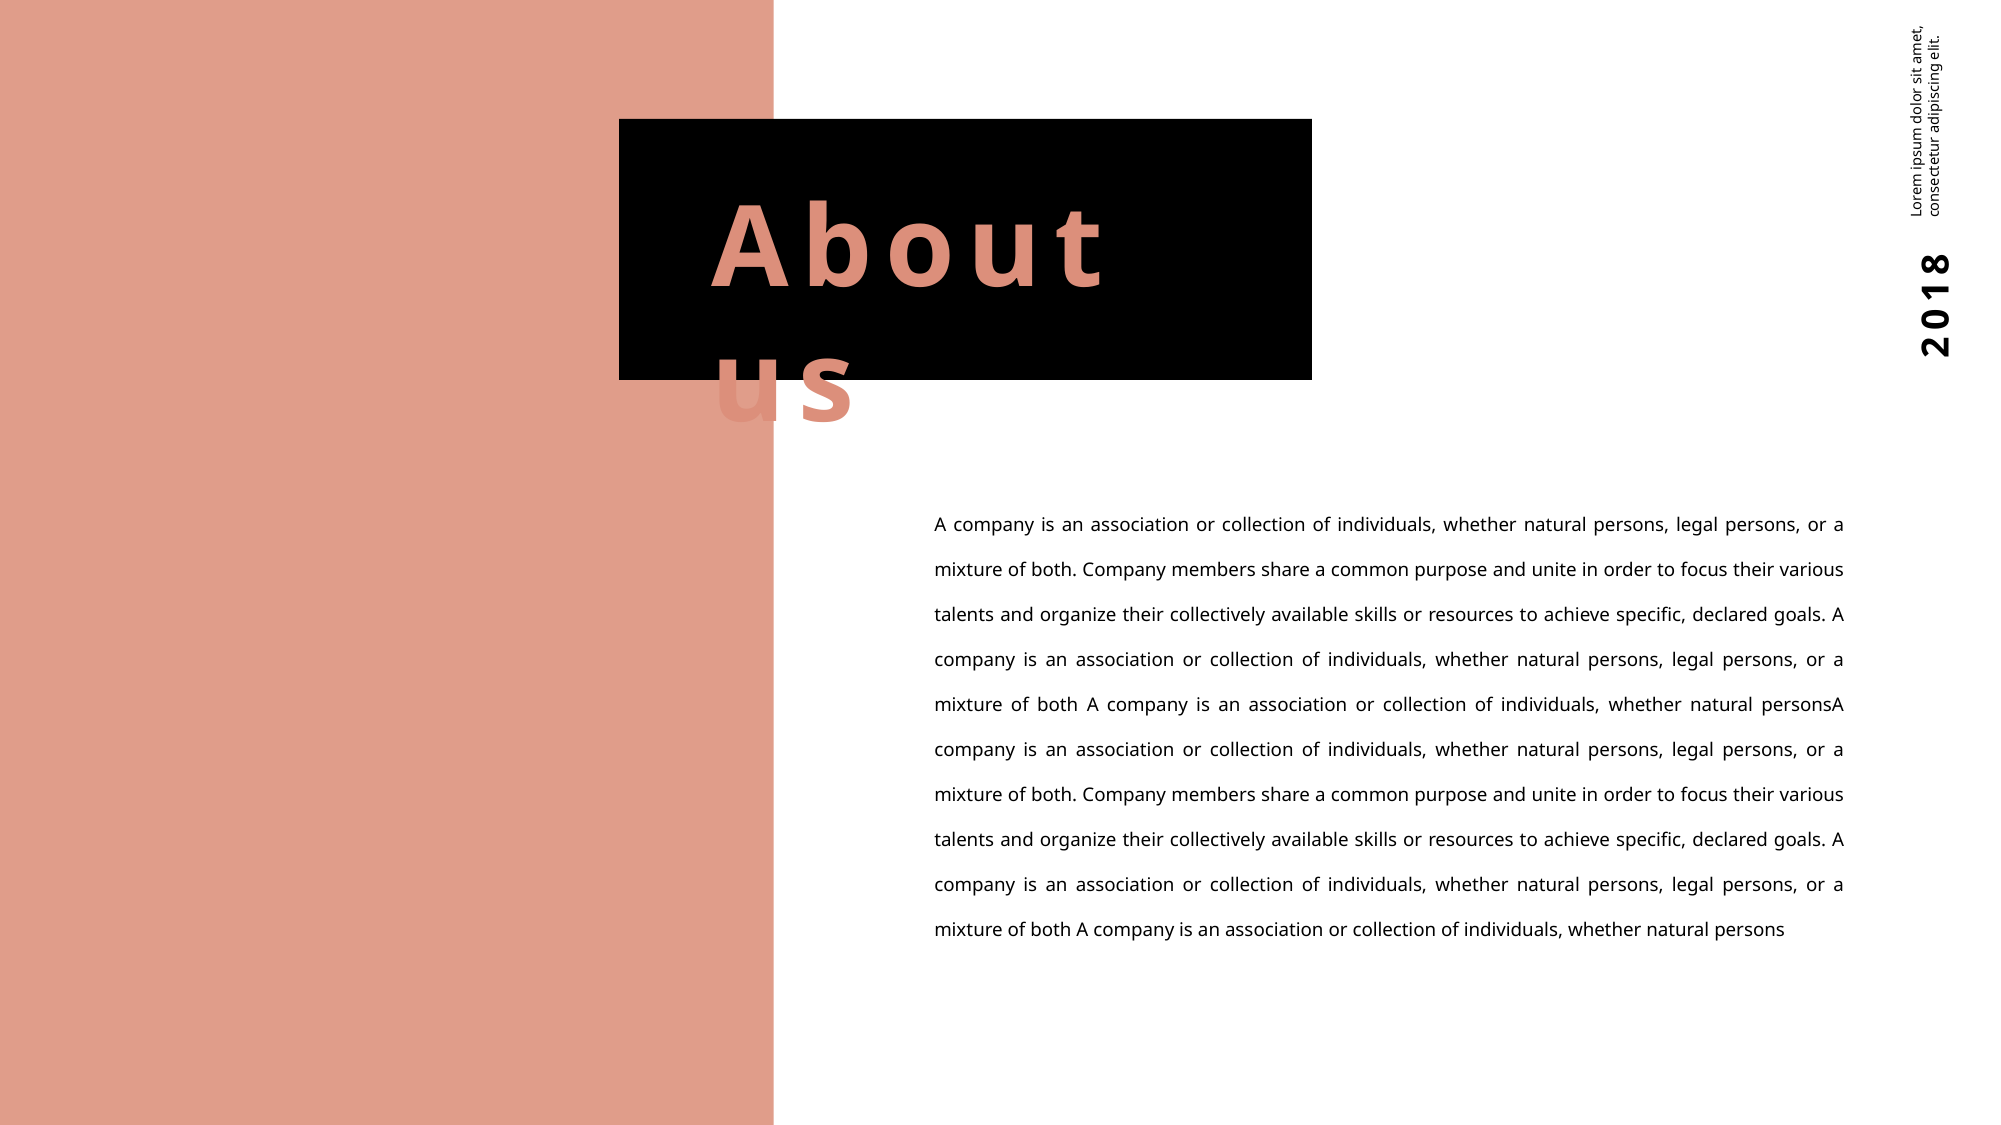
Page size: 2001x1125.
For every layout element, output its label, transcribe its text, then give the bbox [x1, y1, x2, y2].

text_box [774, 118, 1313, 381]
picture [0, 0, 774, 1125]
text_box About us [774, 153, 1296, 464]
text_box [1725, 153, 2000, 255]
text_box A company is an association or collection of individuals, whether natural persons, legal persons, or a mixture of both. Company members share a common purpose and unite in order to focus their various talents and organize their collectively available skills or resources to achieve specific, declared goals. A company is an association or collection of individuals, whether natural persons, legal persons, or a mixture of both A company is an association or collection of individuals, whether natural personsA company is an association or collection of individuals, whether natural persons, legal persons, or a mixture of both. Company members share a common purpose and unite in order to focus their various talents and organize their collectively available skills or resources to achieve specific, declared goals. A company is an association or collection of individuals, whether natural persons, legal persons, or a mixture of both A company is an association or collection of individuals, whether natural persons [927, 486, 1850, 990]
